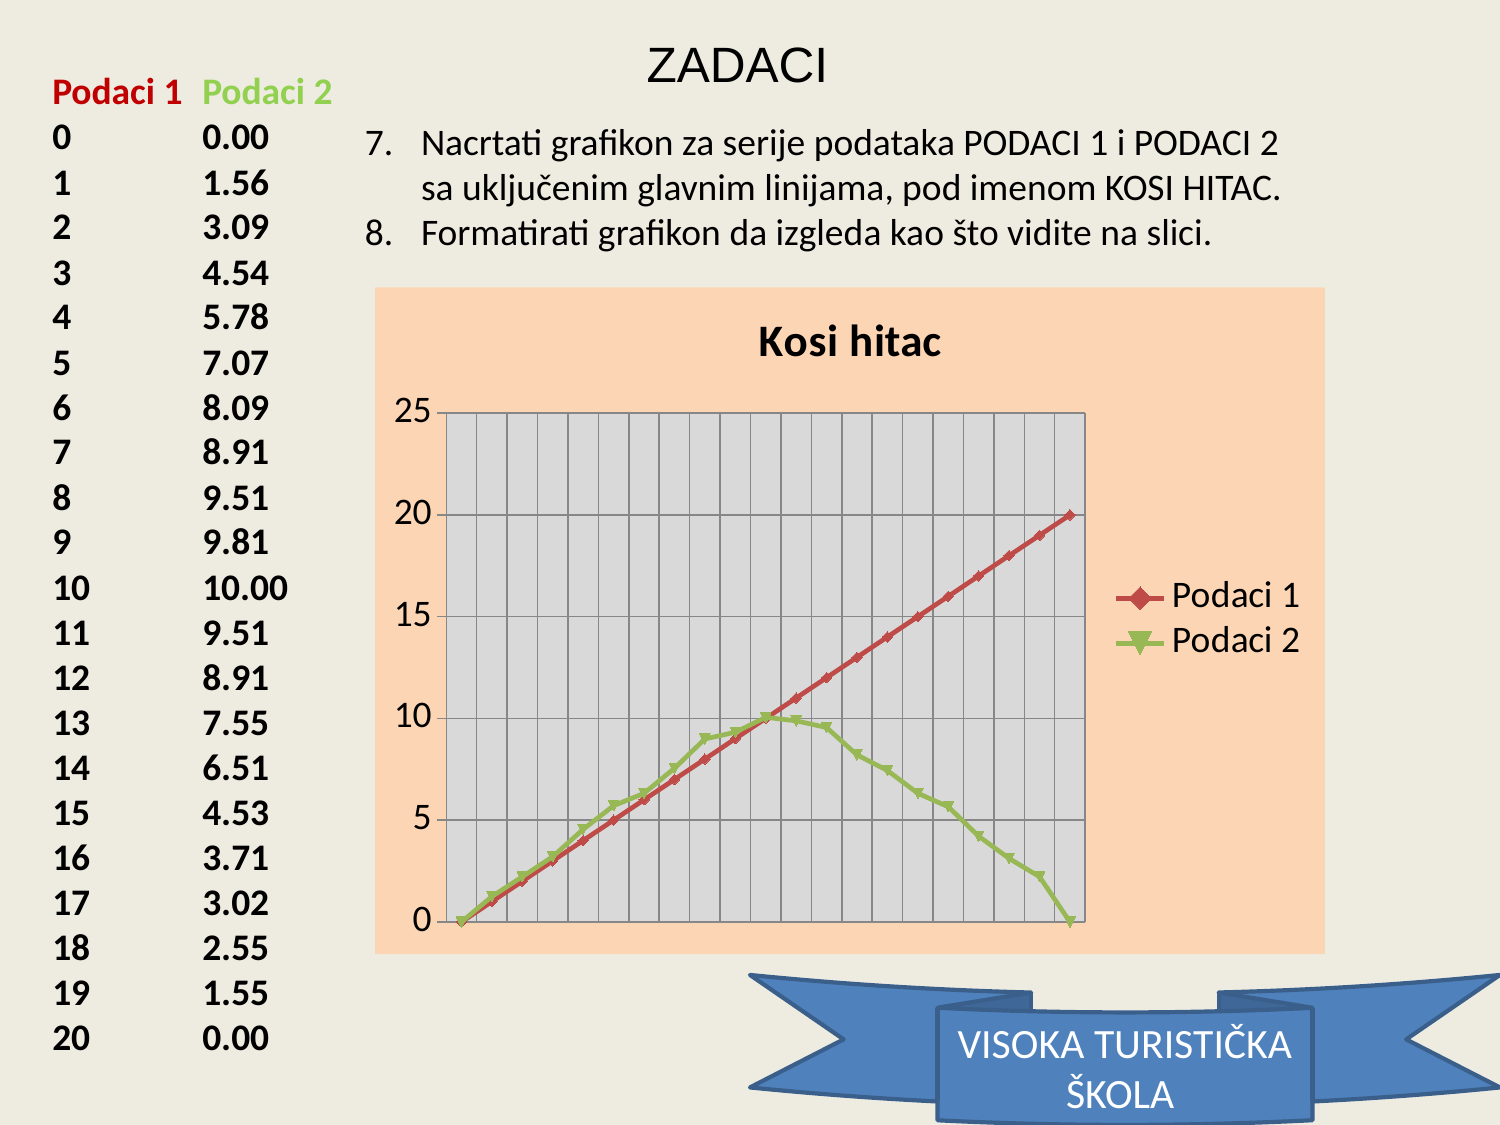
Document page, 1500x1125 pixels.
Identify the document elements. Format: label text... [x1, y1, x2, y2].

chart [374, 287, 1326, 955]
text_box Podaci 1 Podaci 2 0 0.00 1 1.56 2 3.09 3 4.54 4 5.78 5 7.07 6 8.09 7 8.91 8 9.51 9 9.81 10 10.00 11 9.51 12 8.91 13 7.55 14 6.51 15 4.53 16 3.71 17 3.02 18 2.55 19 1.55 20 0.00 [37, 60, 375, 1065]
title ZADACI [99, 24, 1375, 100]
text_box Nacrtati grafikon za serije podataka PODACI 1 i PODACI 2 sa uključenim glavnim linijama, pod imenom KOSI HITAC. Formatirati grafikon da izgleda kao što vidite na slici. [349, 110, 1325, 261]
